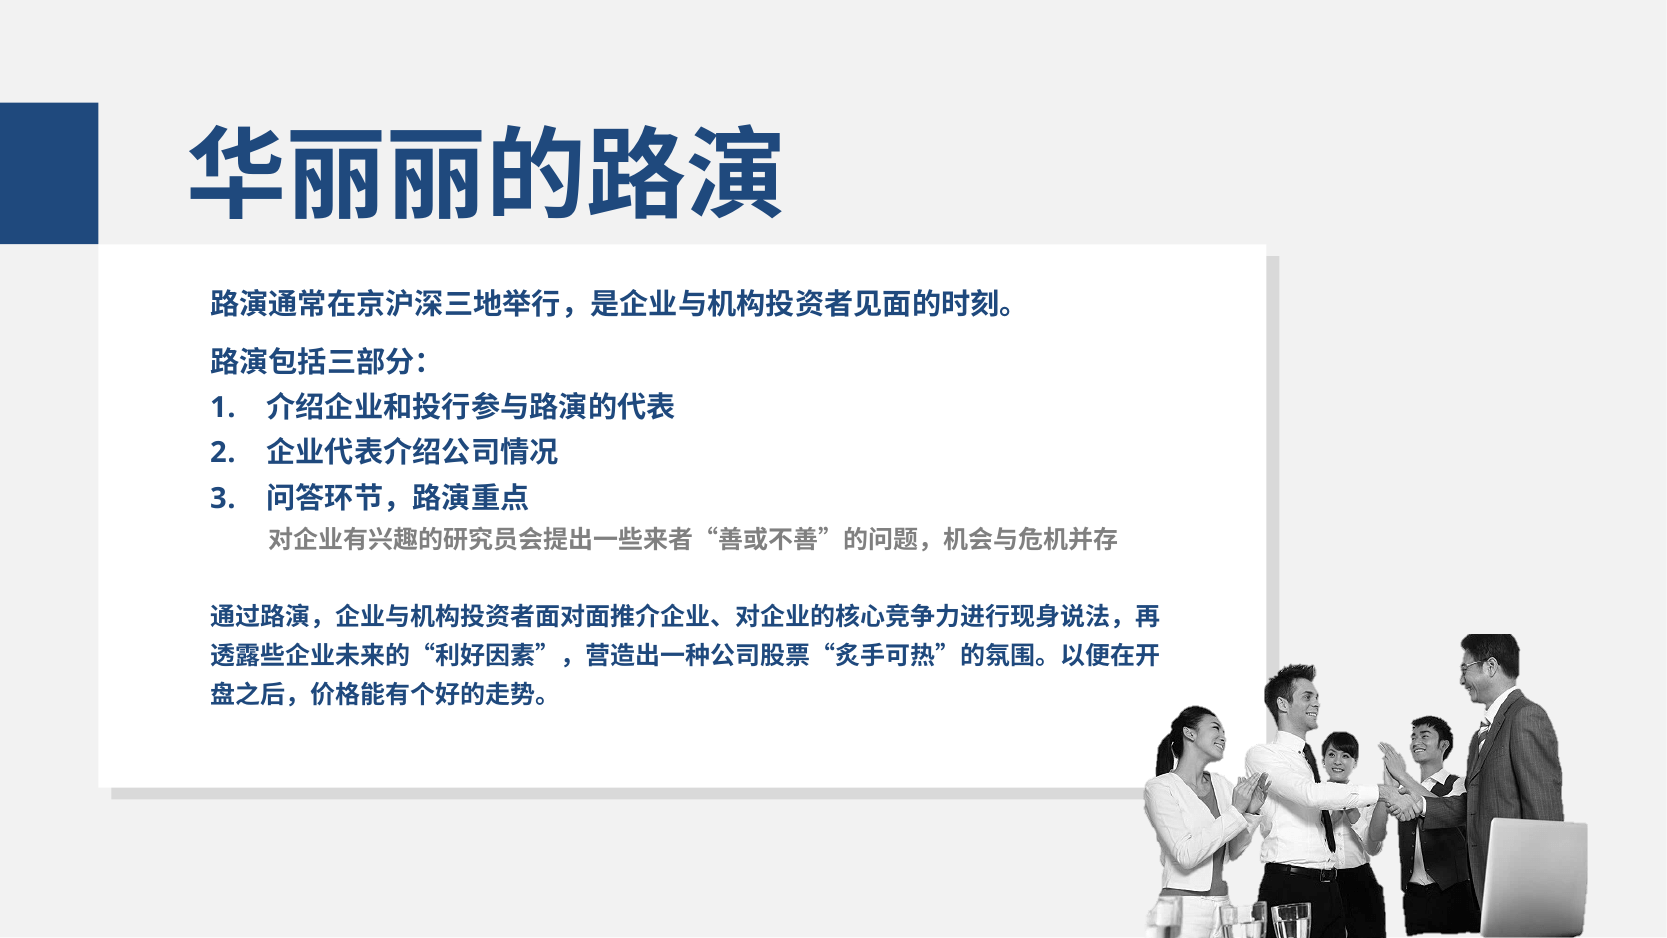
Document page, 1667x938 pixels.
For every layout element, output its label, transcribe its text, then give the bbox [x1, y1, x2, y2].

text_box 路演通常在京沪深三地举行，是企业与机构投资者见面的时刻。 路演包括三部分： 介绍企业和投行参与路演的代表 企业代表介绍公司情况 问答环节，路演重点 对企业有兴趣的研究员会提出一些来者“善或不善”的问题，机会与危机并存 通过路演，企业与机构投资者面对面推介企业、对企业的核心竞争力进行现身说法，再透露些企业未来的“利好因素”，营造出一种公司股票“炙手可热”的氛围。以便在开盘之后，价格能有个好的走势。 [195, 267, 1200, 717]
picture [1129, 633, 1589, 938]
text_box 华丽丽的路演 [171, 102, 1235, 238]
